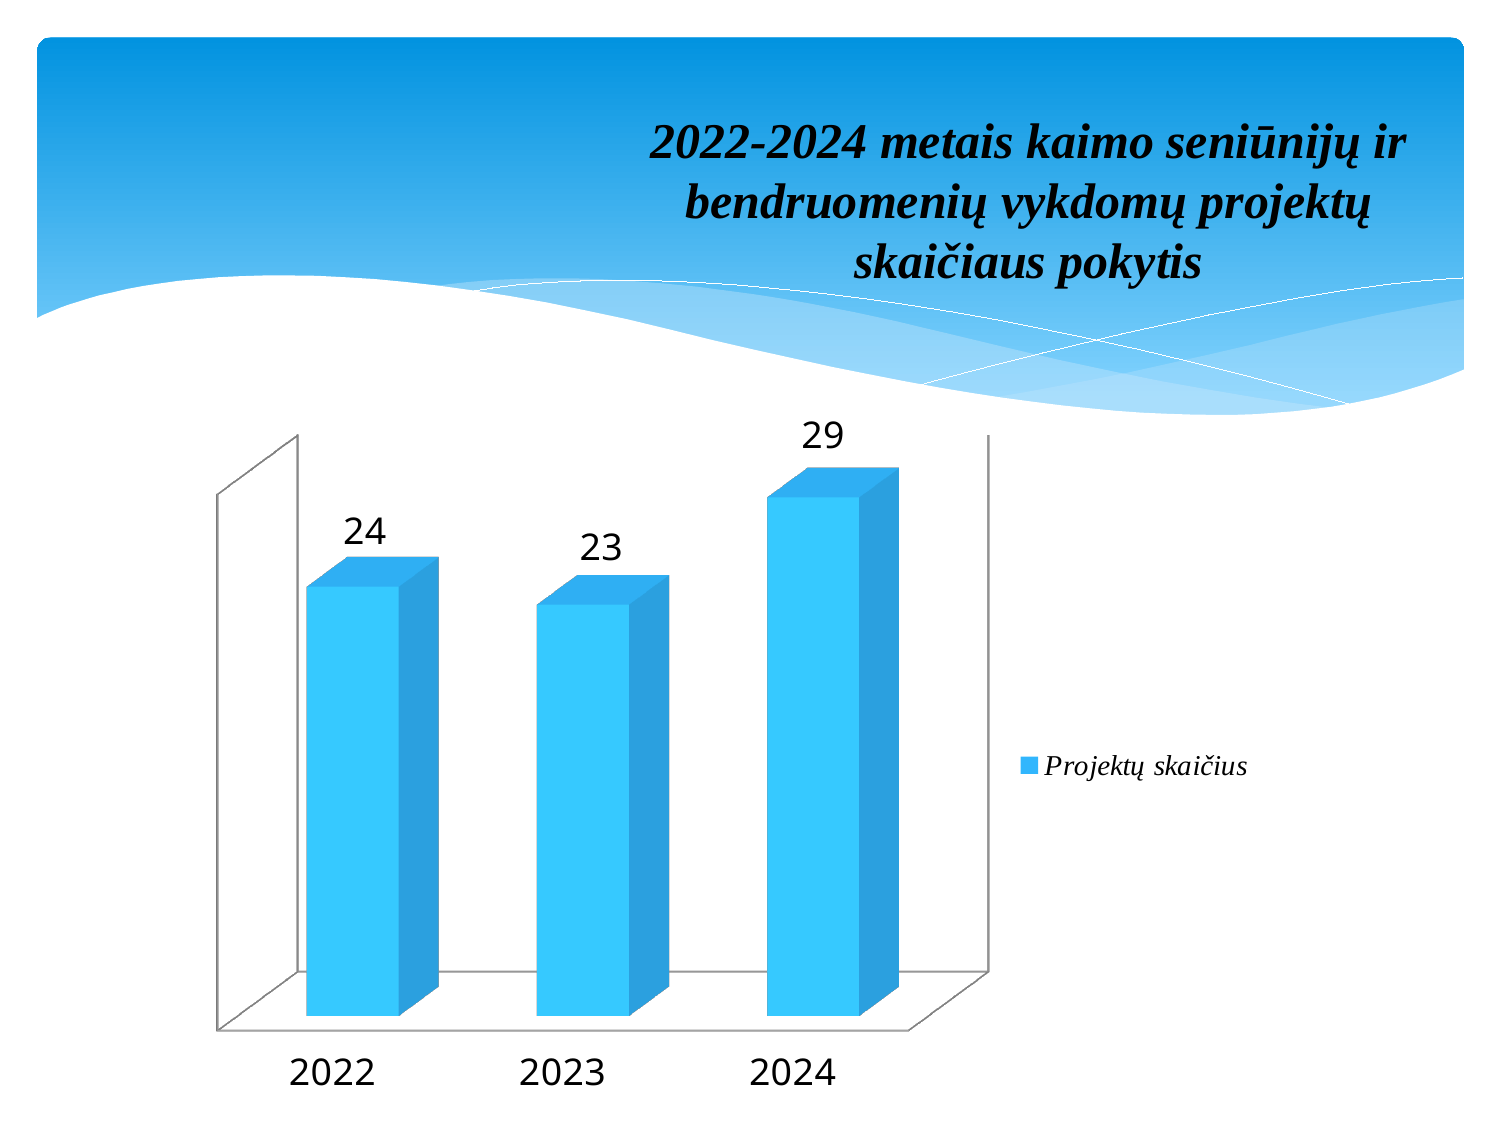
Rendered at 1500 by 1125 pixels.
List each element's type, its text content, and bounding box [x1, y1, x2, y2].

title 2022-2024 metais kaimo seniūnijų ir bendruomenių vykdomų projektų skaičiaus pokytis [620, 125, 1439, 331]
chart [194, 408, 1270, 1112]
